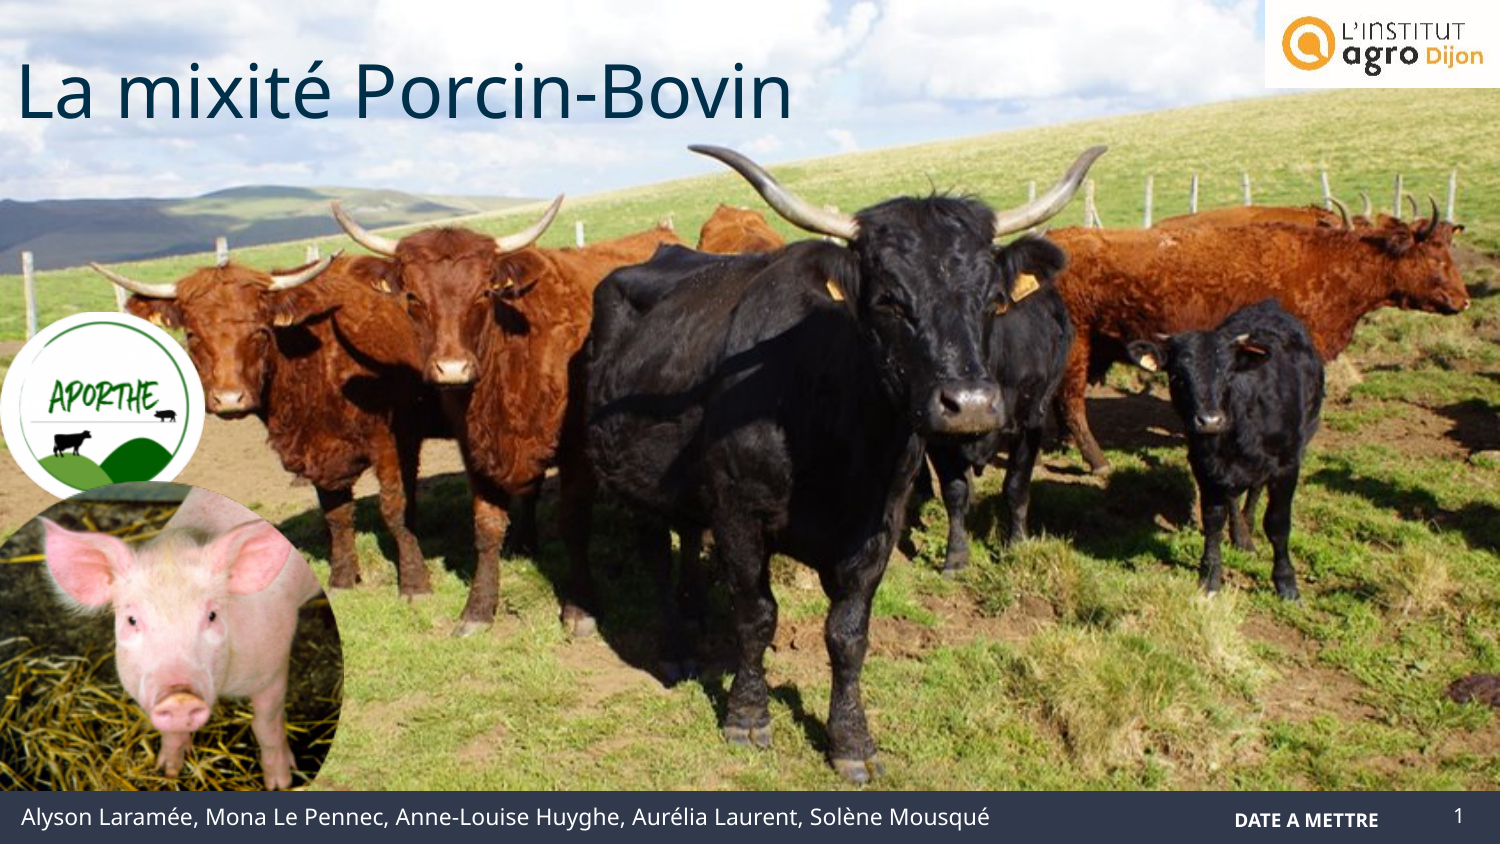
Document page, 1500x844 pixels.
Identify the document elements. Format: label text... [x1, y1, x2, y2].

picture [0, 0, 1500, 792]
slide_number 1 [1398, 800, 1480, 844]
text_box Alyson Laramée, Mona Le Pennec, Anne-Louise Huyghe, Aurélia Laurent, Solène Mousqué [0, 800, 1398, 844]
